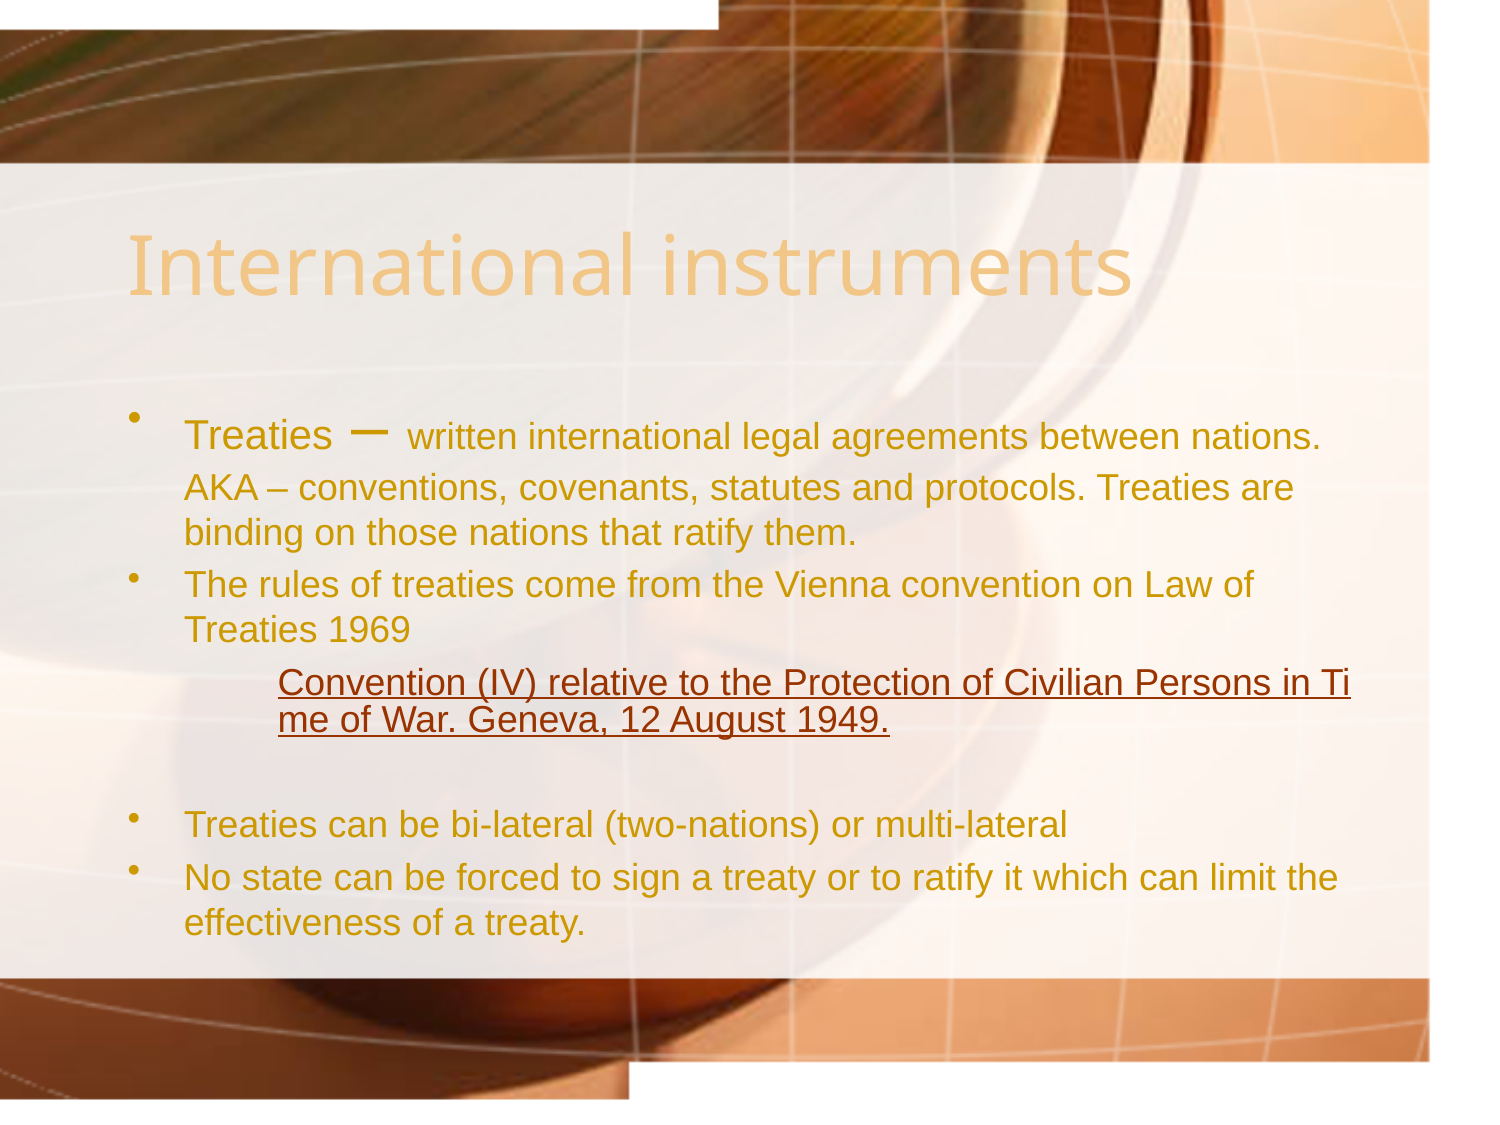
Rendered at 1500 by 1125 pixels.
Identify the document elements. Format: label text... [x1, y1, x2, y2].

list Treaties – written international legal agreements between nations. AKA – conventions, covenants, statutes and protocols. Treaties are binding on those nations that ratify them. The rules of treaties come from the Vienna convention on Law of Treaties 1969 Convention (IV) relative to the Protection of Civilian Persons in Time of War. Geneva, 12 August 1949. Treaties can be bi-lateral (two-nations) or multi-lateral No state can be forced to sign a treaty or to ratify it which can limit the effectiveness of a treaty. [112, 374, 1388, 951]
picture [0, 0, 1500, 1125]
title International instruments [112, 187, 1388, 338]
